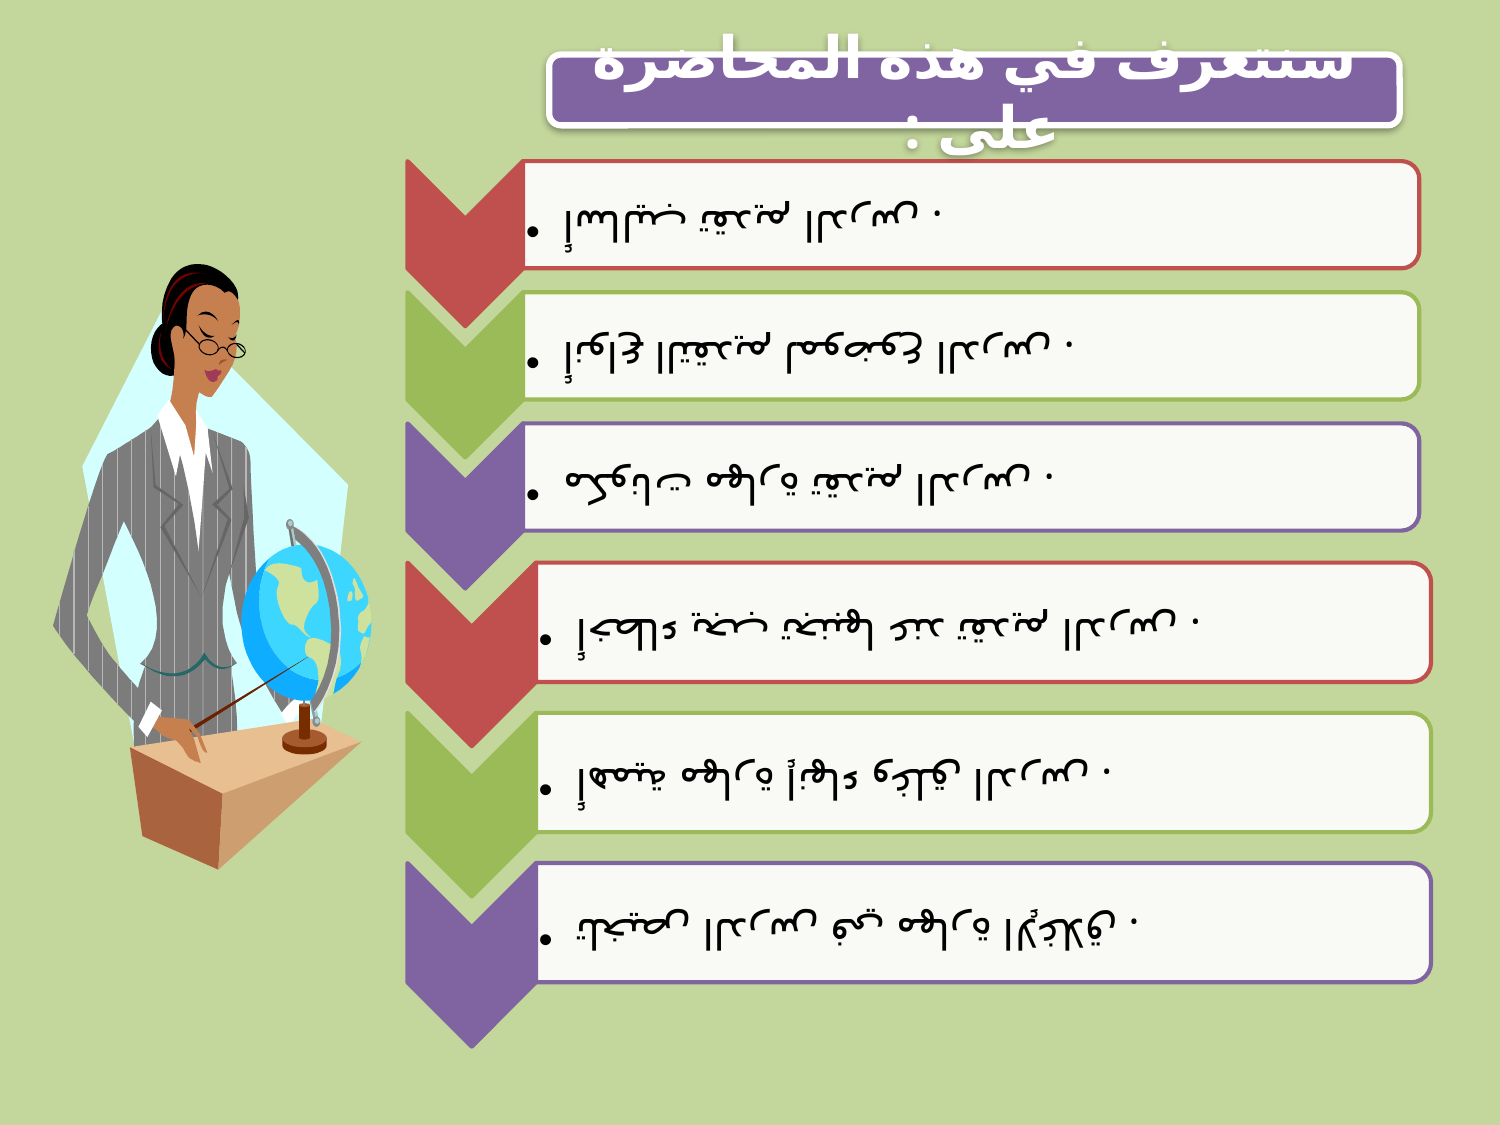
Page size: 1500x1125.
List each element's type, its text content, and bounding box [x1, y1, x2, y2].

picture [52, 255, 373, 870]
text_box سنتعرف في هذه المحاضرة على : [546, 51, 1403, 129]
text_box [407, 160, 1420, 561]
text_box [407, 562, 1432, 1048]
